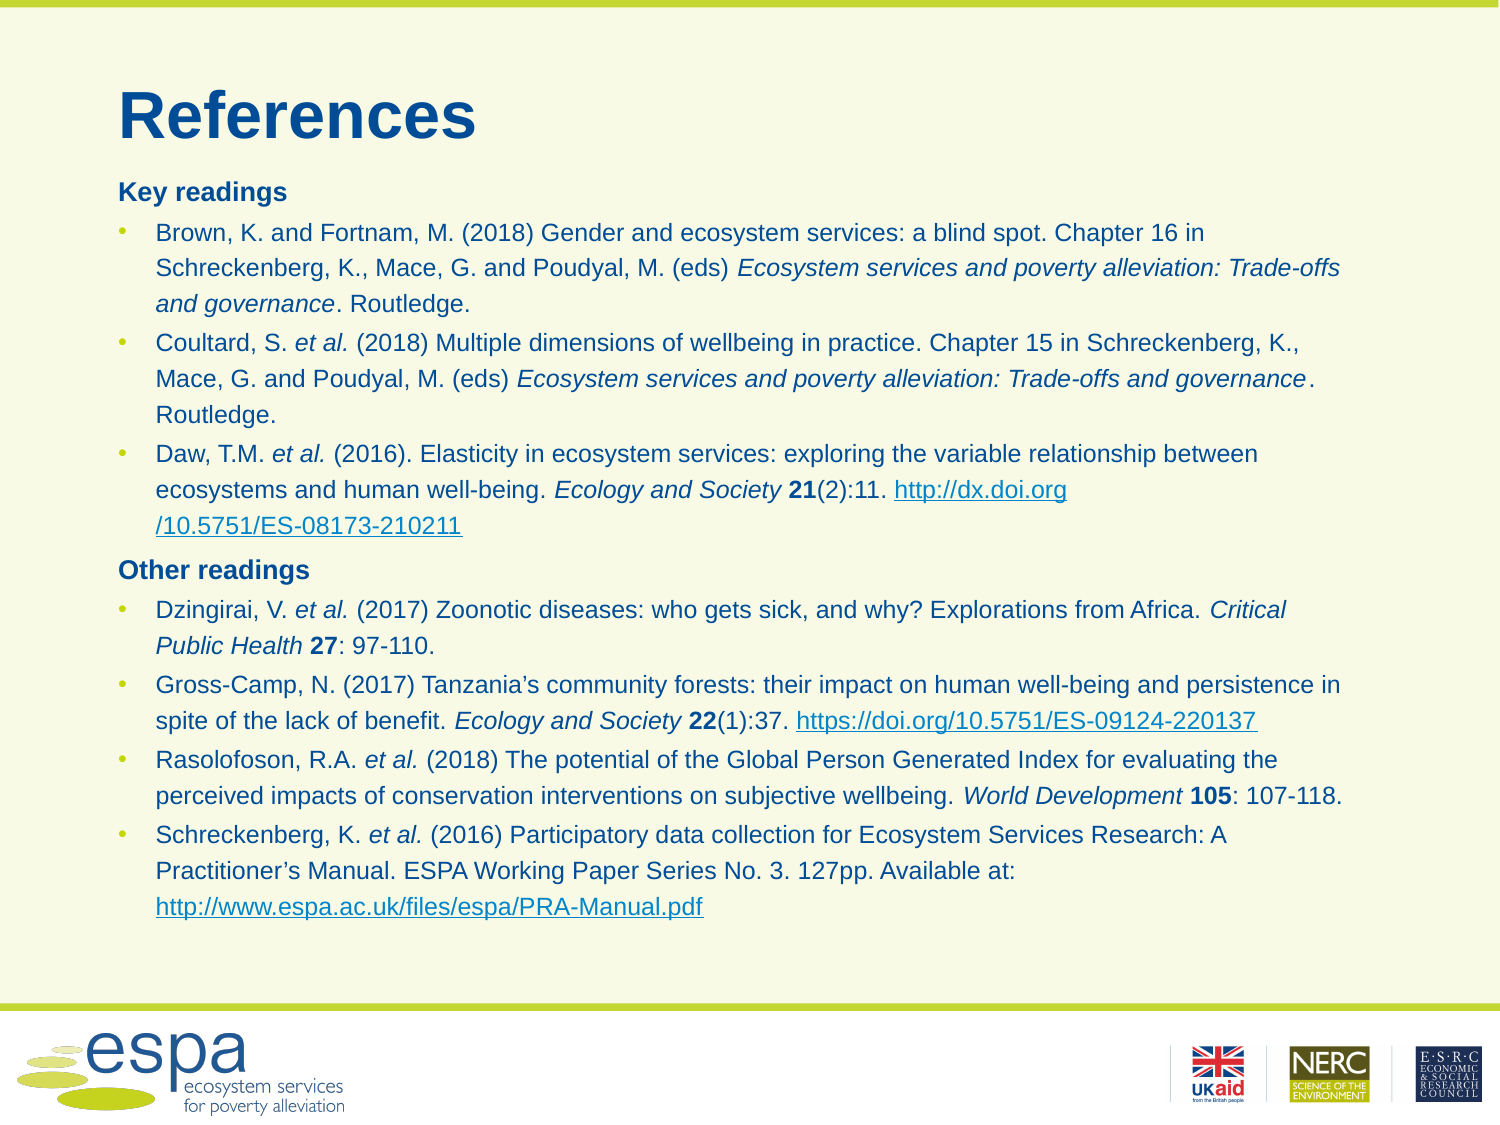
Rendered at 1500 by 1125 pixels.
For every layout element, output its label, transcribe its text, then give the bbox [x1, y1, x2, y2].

picture [17, 1033, 344, 1116]
text_box Key readings Brown, K. and Fortnam, M. (2018) Gender and ecosystem services: a blind spot. Chapter 16 in Schreckenberg, K., Mace, G. and Poudyal, M. (eds) Ecosystem services and poverty alleviation: Trade-offs and governance. Routledge. Coultard, S. et al. (2018) Multiple dimensions of wellbeing in practice. Chapter 15 in Schreckenberg, K., Mace, G. and Poudyal, M. (eds) Ecosystem services and poverty alleviation: Trade-offs and governance. Routledge. Daw, T.M. et al. (2016). Elasticity in ecosystem services: exploring the variable relationship between ecosystems and human well-being. Ecology and Society 21(2):11. http://dx.doi.org/10.5751/ES-08173-210211 Other readings Dzingirai, V. et al. (2017) Zoonotic diseases: who gets sick, and why? Explorations from Africa. Critical Public Health 27: 97-110. Gross-Camp, N. (2017) Tanzania’s community forests: their impact on human well-being and persistence in spite of the lack of benefit. Ecology and Society 22(1):37. https://doi.org/10.5751/ES-09124-220137 Rasolofoson, R.A. et al. (2018) The potential of the Global Person Generated Index for evaluating the perceived impacts of conservation interventions on subjective wellbeing. World Development 105: 107-118. Schreckenberg, K. et al. (2016) Participatory data collection for Ecosystem Services Research: A Practitioner’s Manual. ESPA Working Paper Series No. 3. 127pp. Available at: http://www.espa.ac.uk/files/espa/PRA-Manual.pdf [103, 160, 1359, 1007]
picture [1165, 1045, 1483, 1103]
title References [103, 16, 1397, 218]
